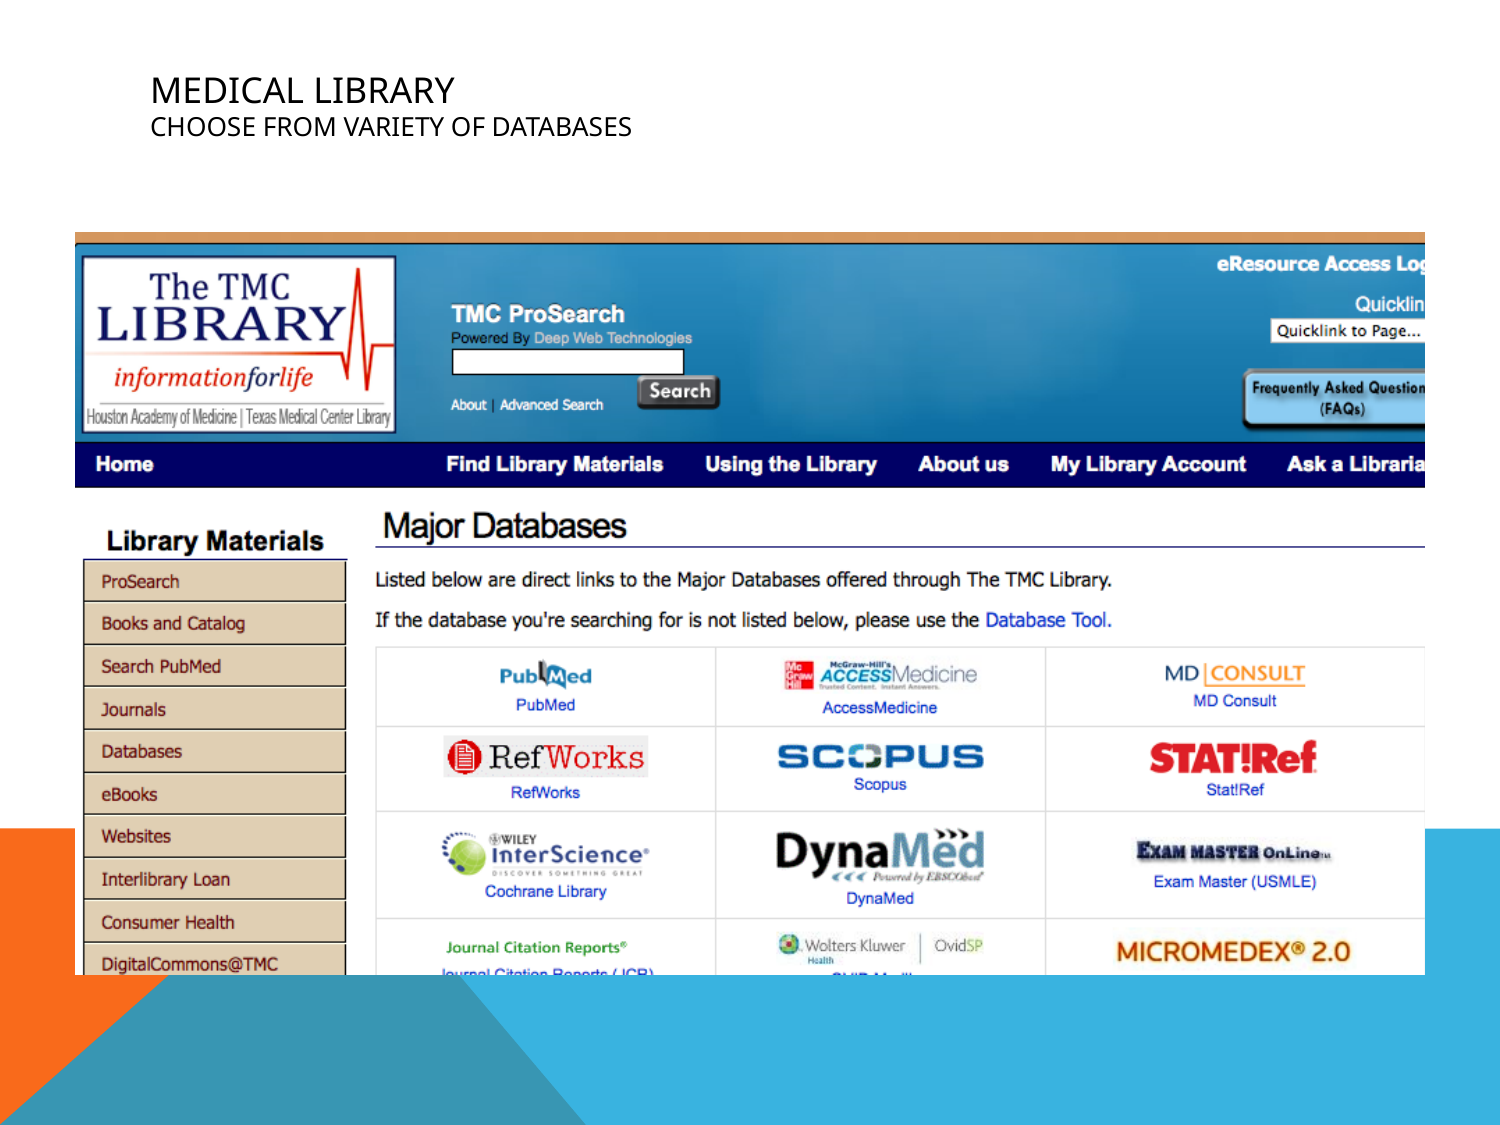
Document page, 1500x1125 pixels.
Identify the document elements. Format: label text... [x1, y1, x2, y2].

title Medical Library choose from variety of databases [135, 60, 1369, 150]
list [74, 232, 1426, 976]
